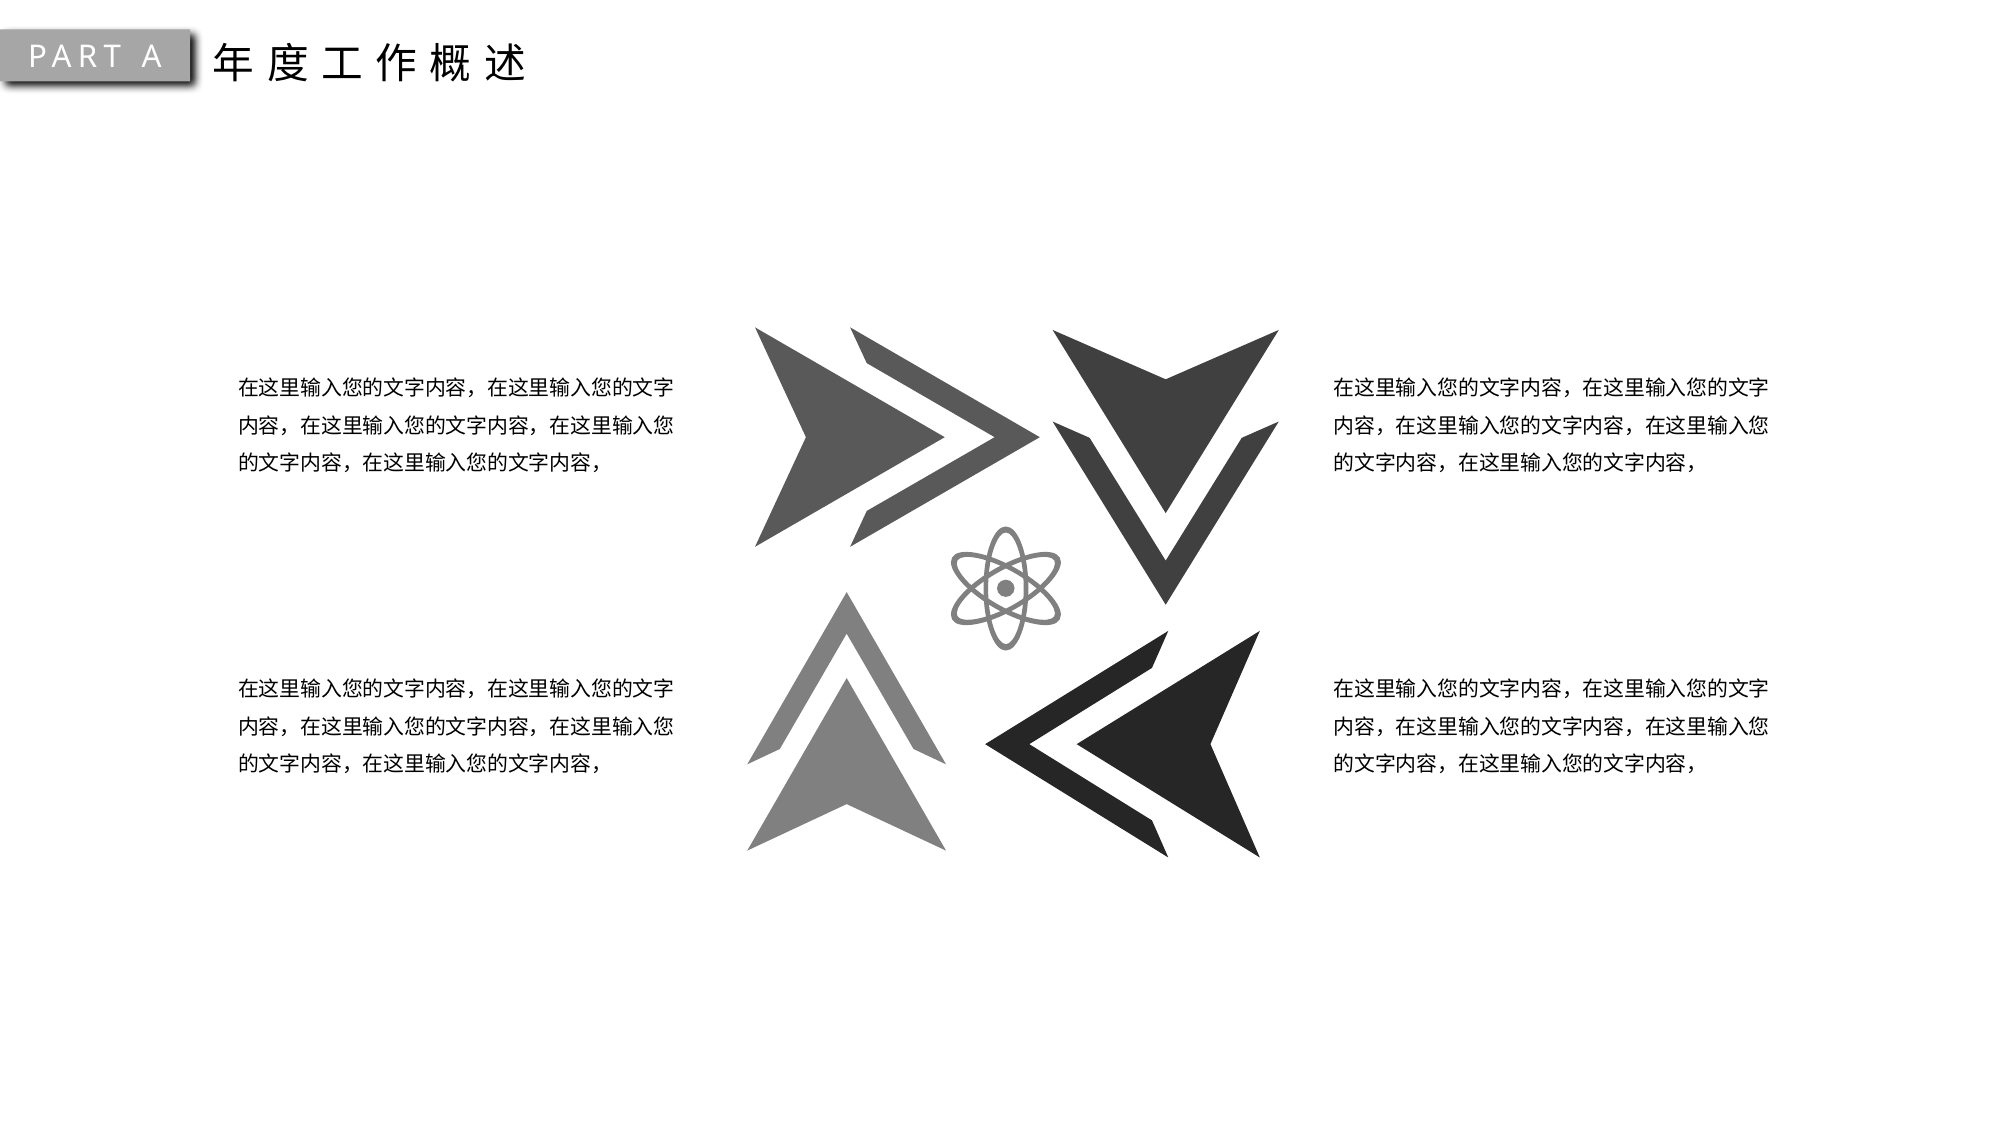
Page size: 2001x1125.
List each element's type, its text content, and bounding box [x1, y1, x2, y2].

text_box 年度工作概述 [198, 29, 541, 95]
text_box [945, 526, 1067, 651]
text_box 在这里输入您的文字内容，在这里输入您的文字内容，在这里输入您的文字内容，在这里输入您的文字内容，在这里输入您的文字内容， [1319, 355, 1803, 483]
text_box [985, 630, 1260, 858]
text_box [1052, 329, 1279, 605]
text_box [747, 591, 947, 851]
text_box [754, 327, 1040, 547]
text_box PART A [0, 29, 191, 82]
text_box 在这里输入您的文字内容，在这里输入您的文字内容，在这里输入您的文字内容，在这里输入您的文字内容，在这里输入您的文字内容， [1319, 656, 1803, 784]
text_box 在这里输入您的文字内容，在这里输入您的文字内容，在这里输入您的文字内容，在这里输入您的文字内容，在这里输入您的文字内容， [223, 656, 707, 784]
text_box 在这里输入您的文字内容，在这里输入您的文字内容，在这里输入您的文字内容，在这里输入您的文字内容，在这里输入您的文字内容， [223, 355, 707, 483]
